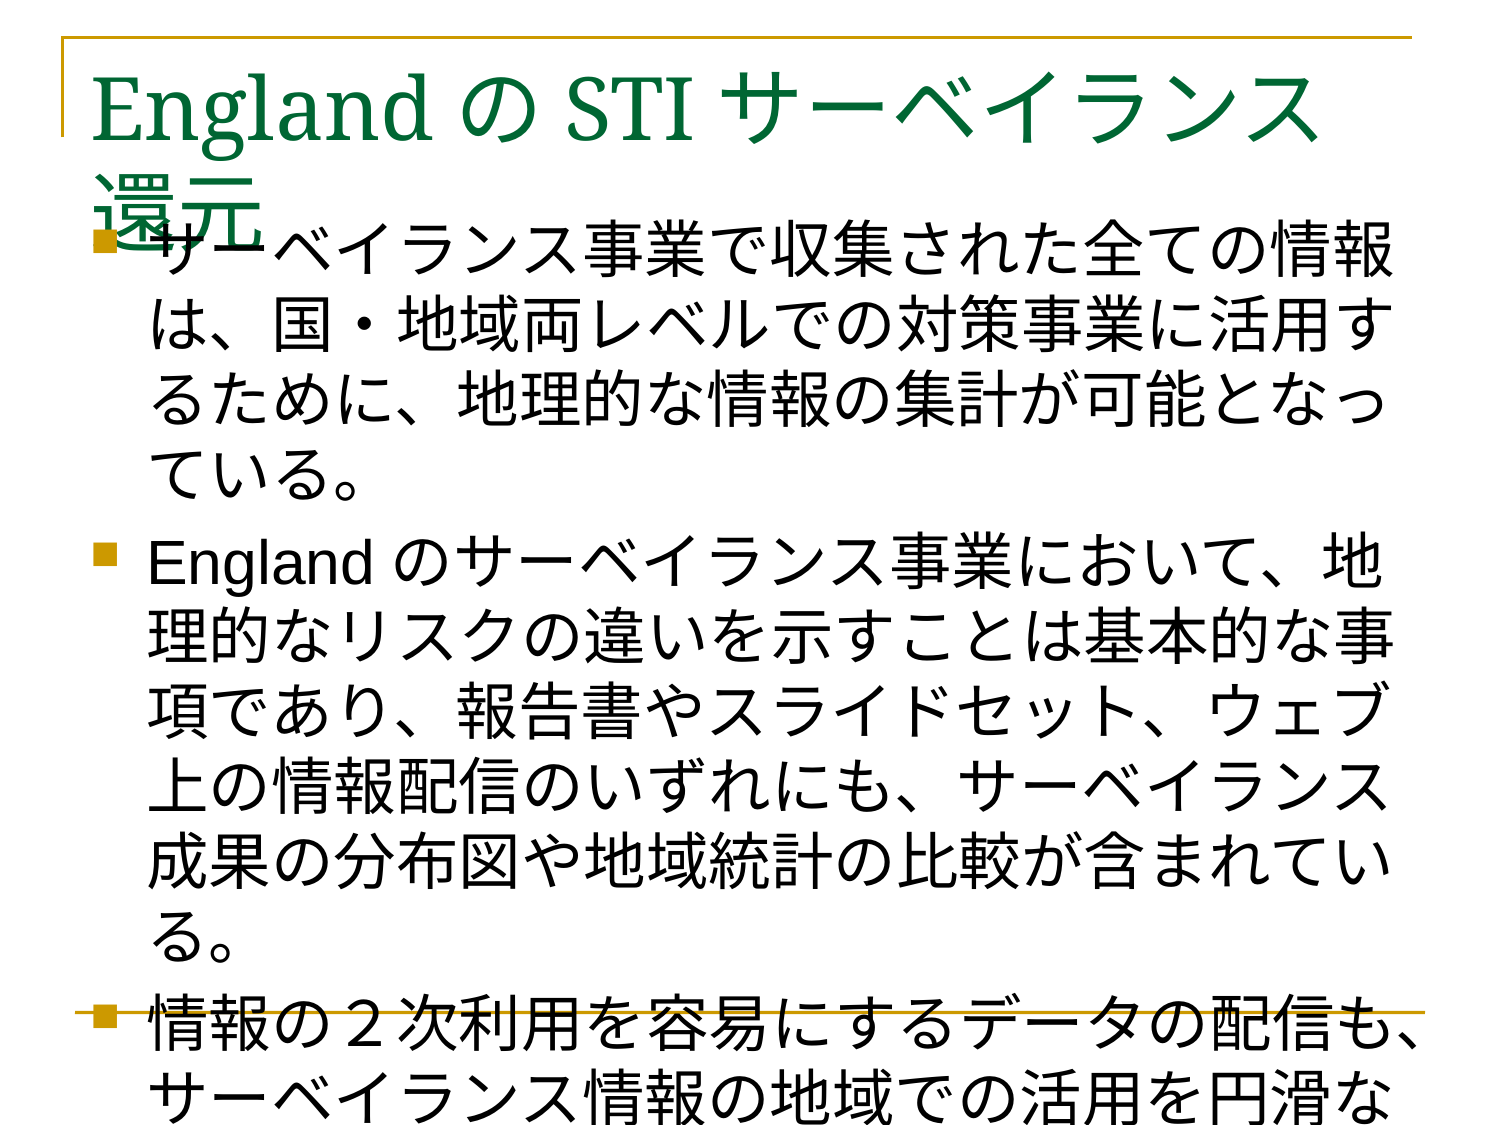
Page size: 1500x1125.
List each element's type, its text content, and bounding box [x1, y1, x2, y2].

list サーベイランス事業で収集された全ての情報は、国・地域両レベルでの対策事業に活用するために、地理的な情報の集計が可能となっている。 Englandのサーベイランス事業において、地理的なリスクの違いを示すことは基本的な事項であり、報告書やスライドセット、ウェブ上の情報配信のいずれにも、サーベイランス成果の分布図や地域統計の比較が含まれている。 情報の２次利用を容易にするデータの配信も、サーベイランス情報の地域での活用を円滑なものとする。 [75, 202, 1425, 1057]
title EnglandのSTIサーベイランス還元 [75, 45, 1425, 168]
